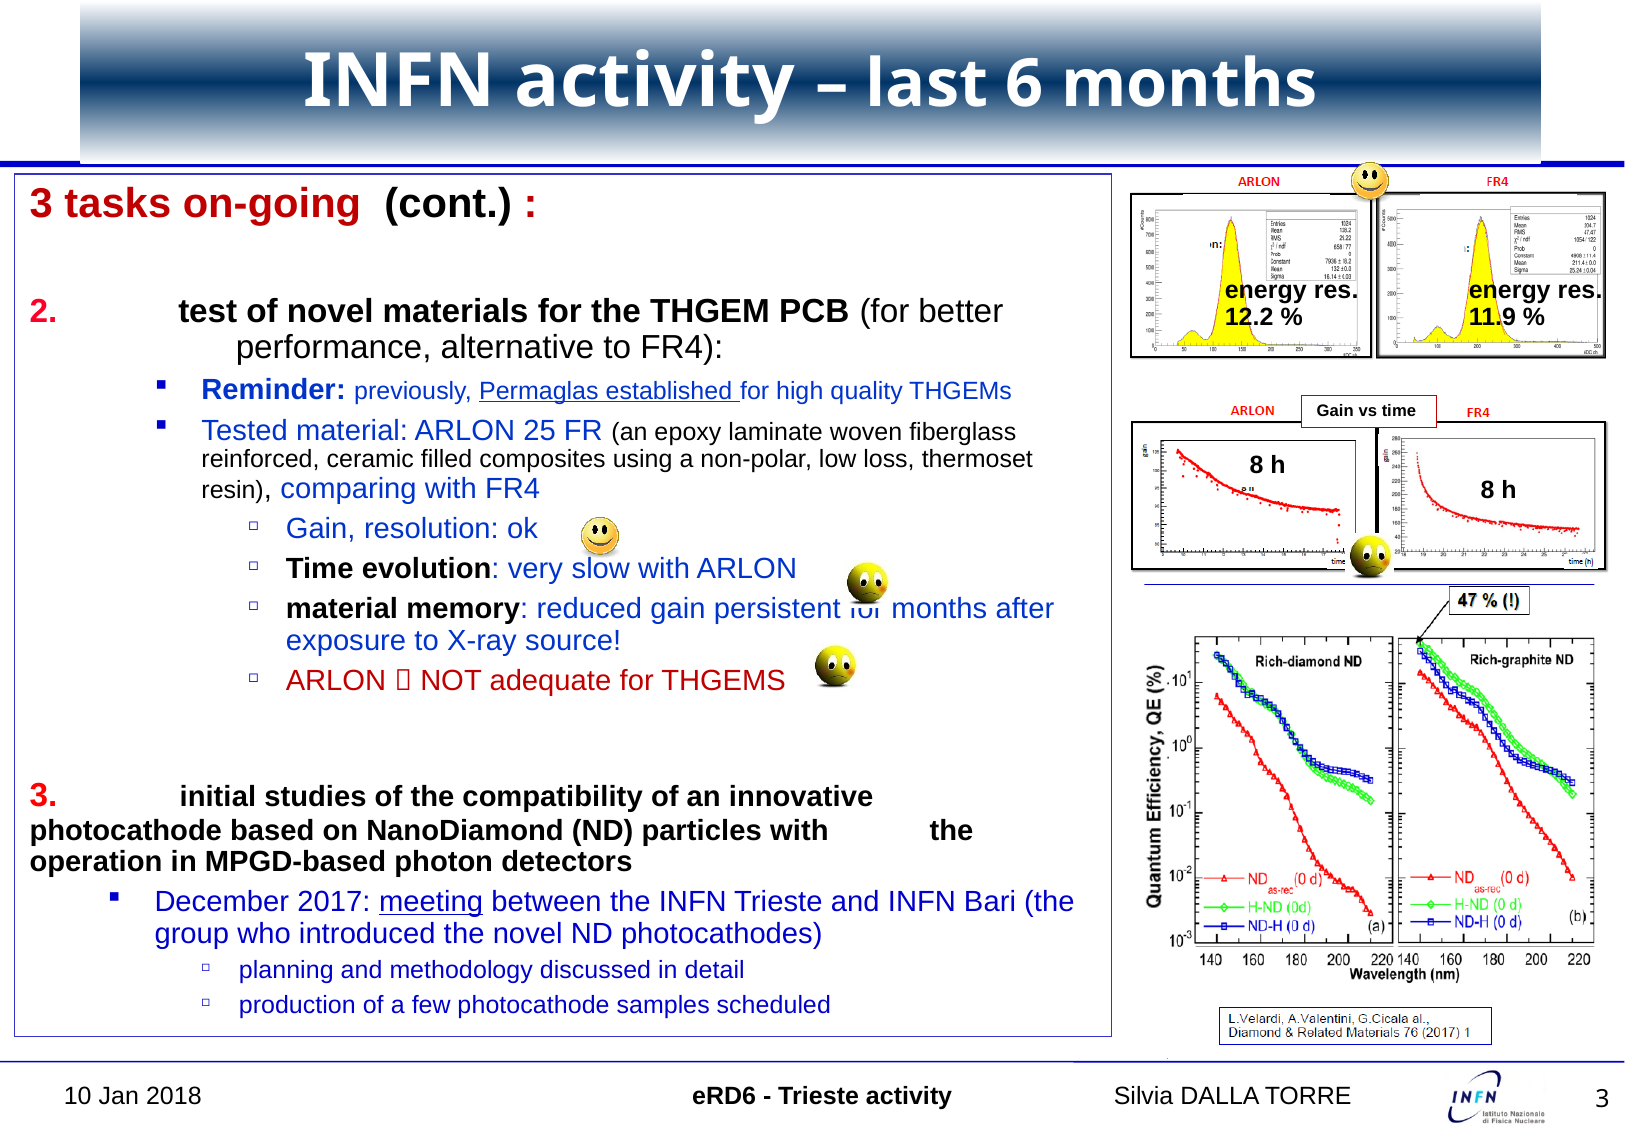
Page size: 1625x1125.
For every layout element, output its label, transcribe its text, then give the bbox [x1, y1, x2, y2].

picture [1445, 1068, 1546, 1125]
list 3 tasks on-going (cont.) : test of novel materials for the THGEM PCB (for better performance, alternative to FR4): Reminder: previously, Permaglas established for high quality THGEMs Tested material: ARLON 25 FR (an epoxy laminate woven fiberglass reinforced, ceramic filled composites using a non-polar, low loss, thermoset resin), comparing with FR4 Gain, resolution: ok Time evolution: very slow with ARLON material memory: reduced gain persistent for months after exposure to X-ray source! ARLON  NOT adequate for THGEMS 3. initial studies of the compatibility of an innovative photocathode based on NanoDiamond (ND) particles with the operation in MPGD-based photon detectors December 2017: meeting between the INFN Trieste and INFN Bari (the group who introduced the novel ND photocathodes) planning and methodology discussed in detail production of a few photocathode samples scheduled [14, 173, 1112, 1037]
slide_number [48, 1095, 1431, 1125]
picture [1345, 533, 1394, 576]
picture [810, 642, 859, 691]
picture [574, 512, 624, 561]
title INFN activity – last 6 months [80, 1, 1541, 164]
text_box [1125, 173, 1625, 361]
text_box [1124, 576, 1595, 1059]
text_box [1125, 394, 1609, 575]
picture [1344, 157, 1394, 206]
picture [842, 560, 891, 609]
